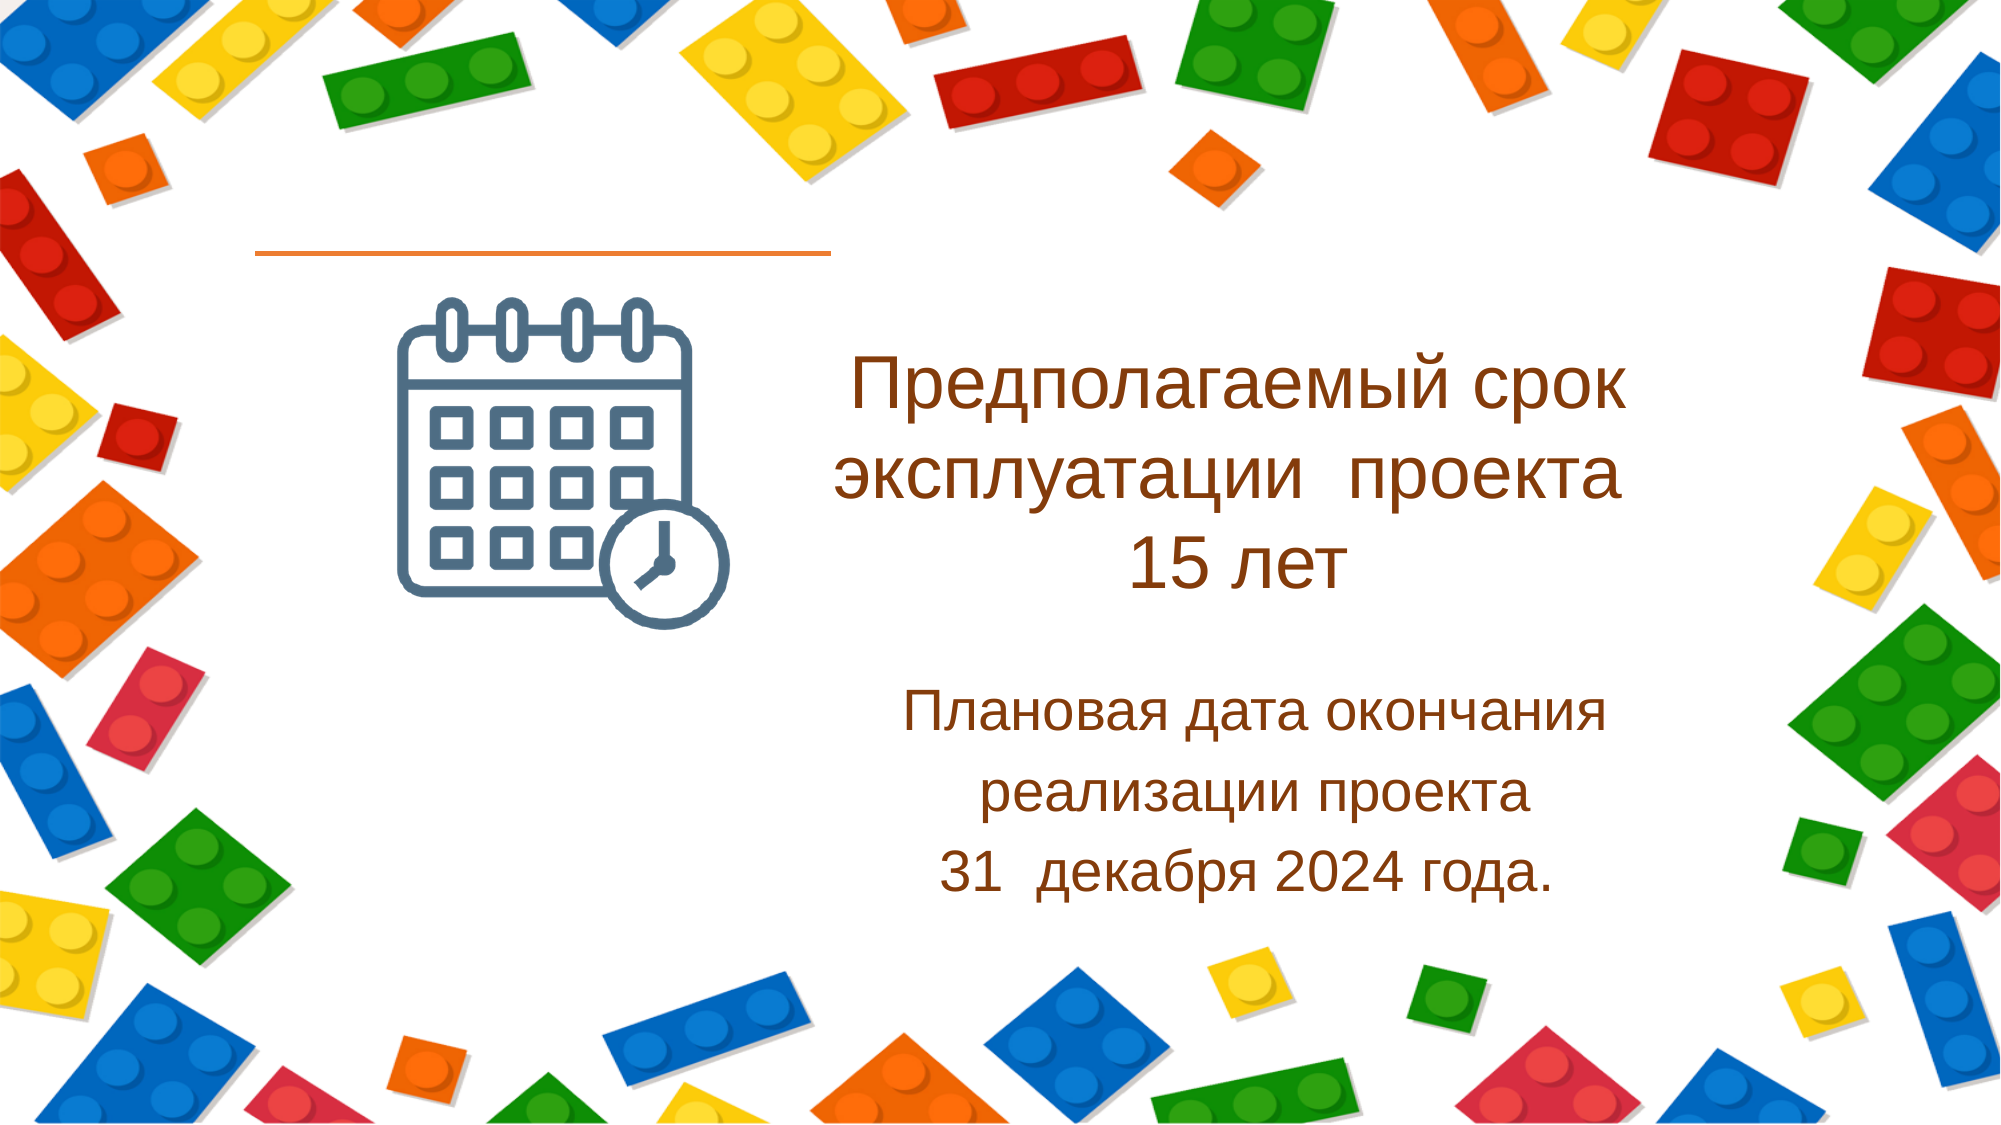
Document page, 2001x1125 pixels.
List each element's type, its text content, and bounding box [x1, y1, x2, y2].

picture [0, 0, 2001, 1125]
text_box Предполагаемый срок эксплуатации проекта 15 лет [735, 326, 1760, 543]
title Плановая дата окончания реализации проекта 31 декабря 2024 года. [734, 674, 1777, 891]
